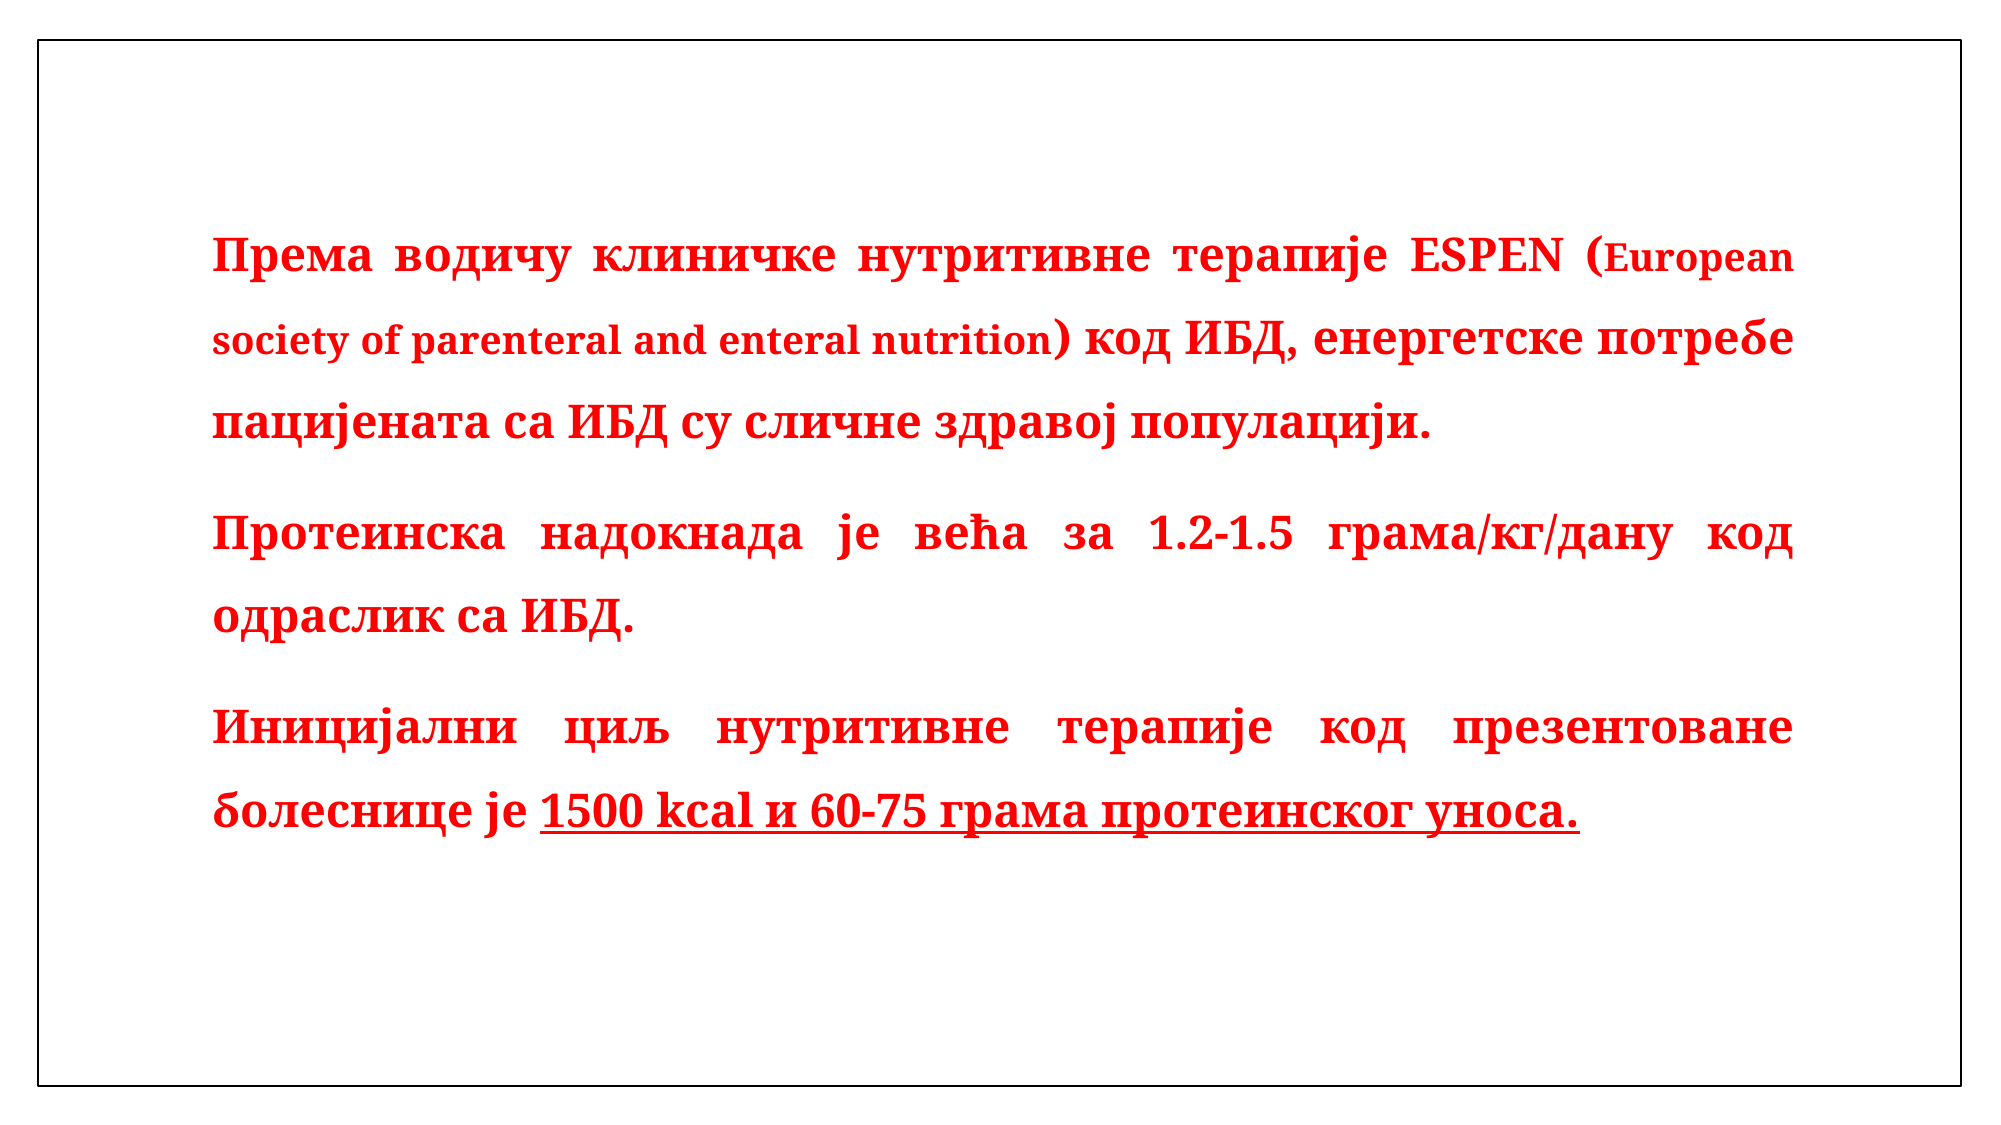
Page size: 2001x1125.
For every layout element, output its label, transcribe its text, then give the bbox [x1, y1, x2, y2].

list Према водичу клиничке нутритивне терапије ESPEN (European society of parenteral and enteral nutrition) код ИБД, енергетске потребе пацијената са ИБД су сличне здравој популацији. Протеинска надокнада је већа за 1.2-1.5 грама/кг/дану код одраслик са ИБД. Иницијални циљ нутритивне терапије код презентоване болеснице је 1500 kcal и 60-75 грама протеинског уноса. [190, 189, 1810, 852]
